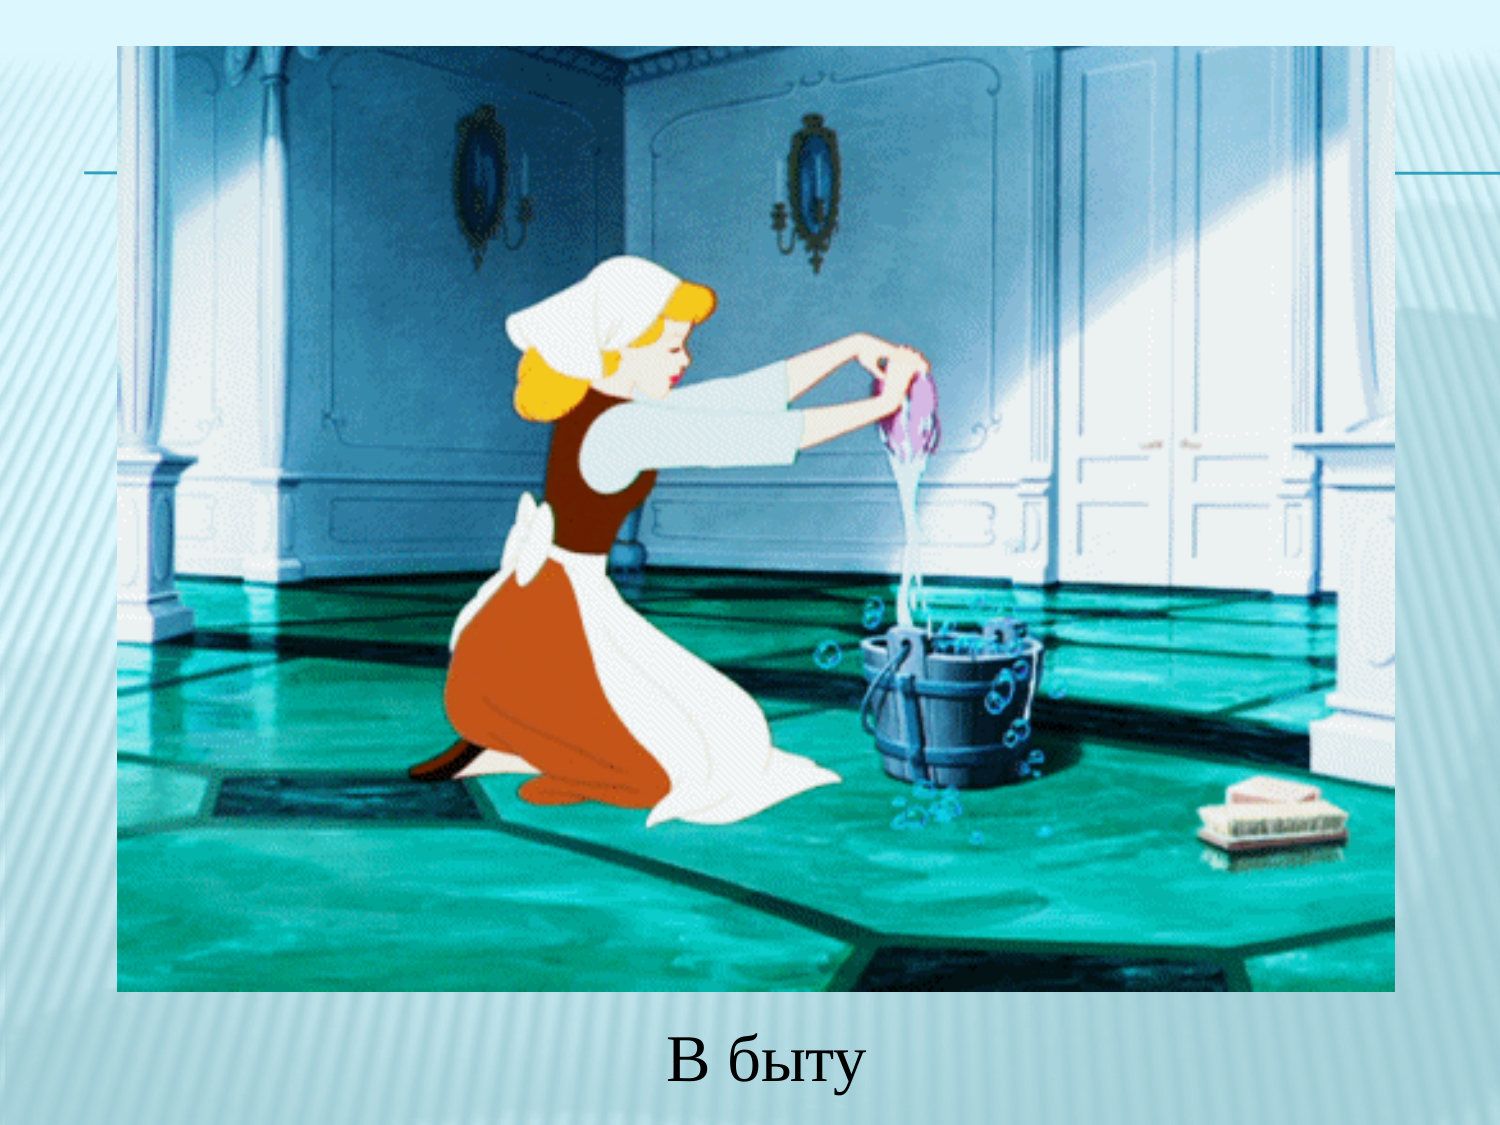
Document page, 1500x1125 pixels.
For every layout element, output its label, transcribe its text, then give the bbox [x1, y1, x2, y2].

picture [116, 46, 1395, 992]
list В быту [70, 1007, 1464, 1092]
